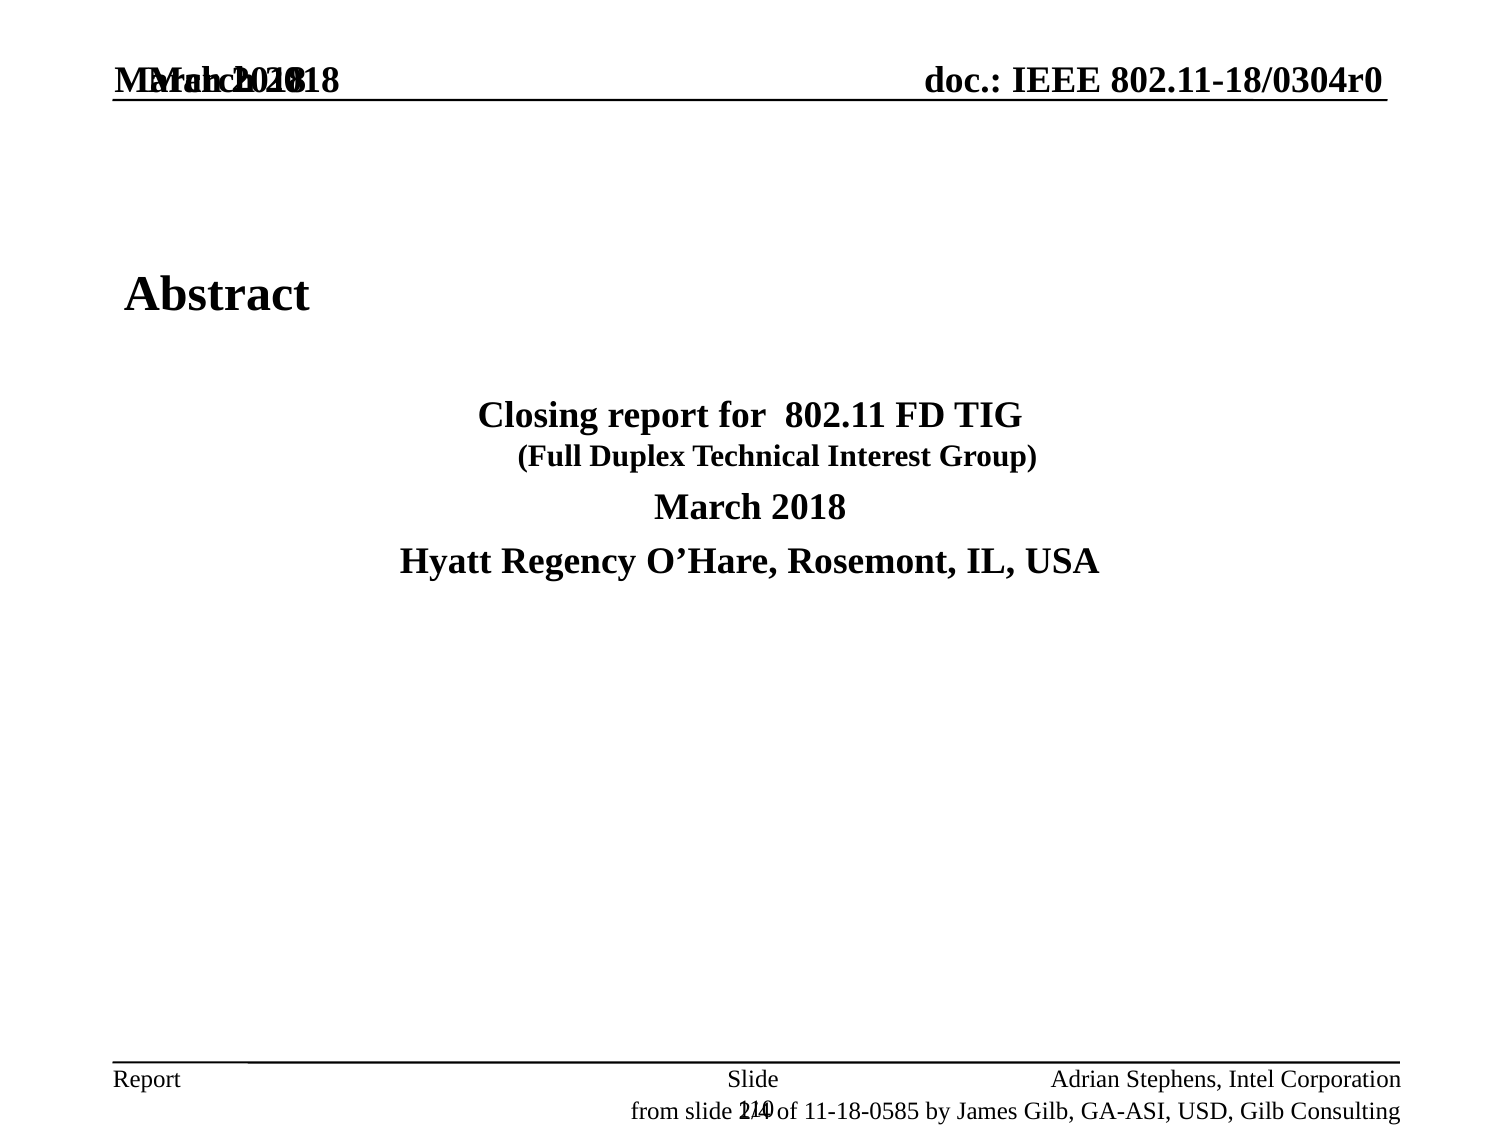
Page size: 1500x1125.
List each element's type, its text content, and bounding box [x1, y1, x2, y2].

text_box Abstract [112, 224, 1387, 356]
text_box Closing report for 802.11 FD TIG (Full Duplex Technical Interest Group) March 2018 Hyatt Regency O’Hare, Rosemont, IL, USA [112, 384, 1387, 891]
slide_number Slide 110 [711, 1061, 801, 1093]
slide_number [114, 54, 374, 101]
text_box from slide 2/4 of 11-18-0585 by James Gilb, GA-ASI, USD, Gilb Consulting [343, 1087, 1417, 1125]
footer Adrian Stephens, Intel Corporation [952, 1061, 1402, 1087]
